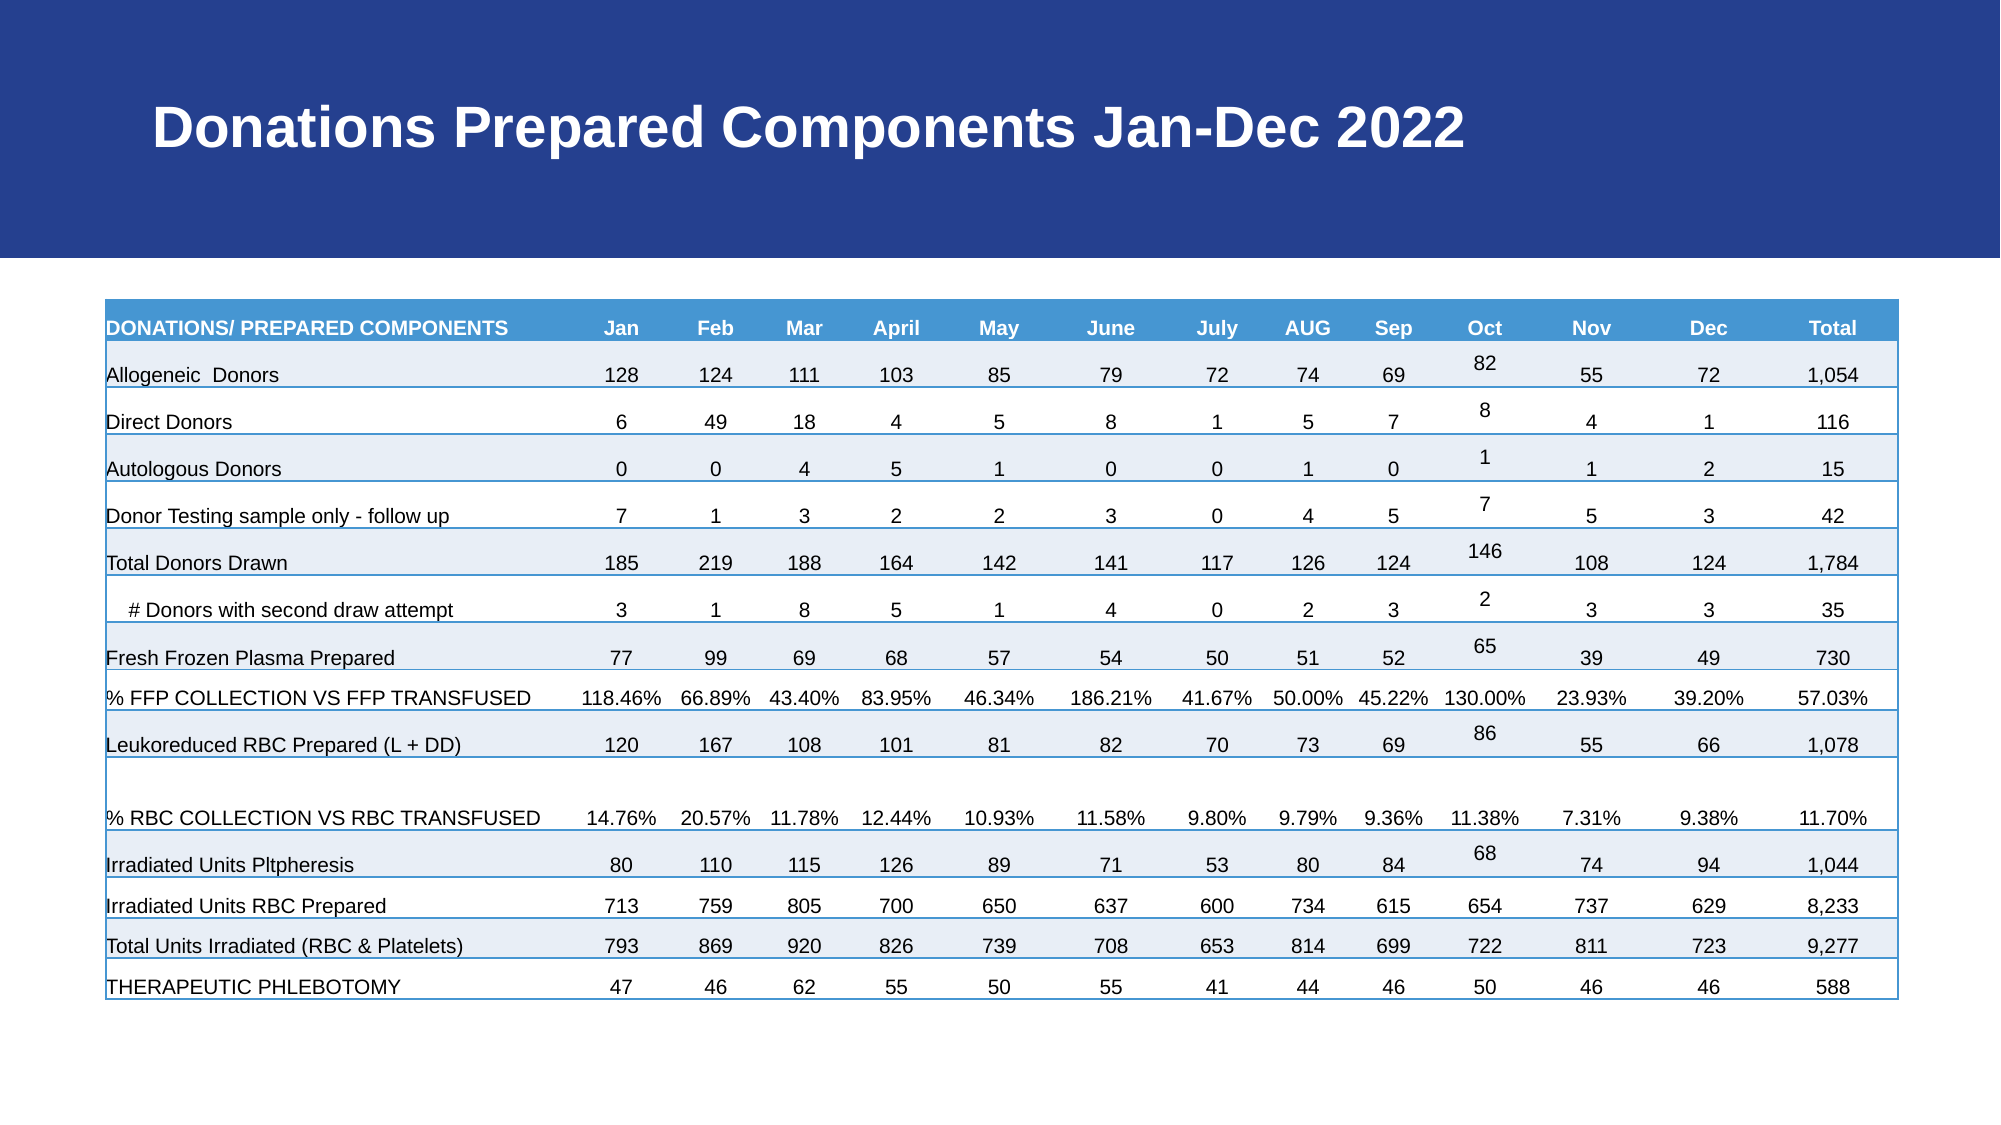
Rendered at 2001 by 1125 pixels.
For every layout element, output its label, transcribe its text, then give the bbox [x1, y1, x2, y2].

table_header AUG [1265, 300, 1351, 339]
table_header Mar [762, 300, 847, 339]
table_header April [847, 300, 946, 339]
table_cell 55 [1534, 341, 1650, 386]
table_header Feb [670, 300, 762, 339]
table_cell 70 [1169, 711, 1265, 756]
table_cell 49 [670, 388, 762, 433]
table_cell 108 [762, 711, 847, 756]
table_header Jan [573, 300, 670, 339]
table_cell 730 [1768, 623, 1897, 669]
table_cell 186.21% [1053, 670, 1169, 709]
table_cell Allogeneic Donors [107, 341, 573, 386]
table_cell 7.31% [1534, 758, 1650, 829]
table_cell 713 [573, 878, 670, 917]
table_cell 11.70% [1768, 758, 1897, 829]
table_cell 814 [1265, 919, 1351, 957]
table_cell 54 [1053, 623, 1169, 669]
table_cell 8 [762, 576, 847, 621]
table_cell 1,044 [1768, 831, 1897, 876]
table_cell Total Units Irradiated (RBC & Platelets) [107, 919, 573, 957]
table_cell Autologous Donors [107, 435, 573, 480]
table_cell 9,277 [1768, 919, 1897, 957]
table_cell 629 [1650, 878, 1768, 917]
table_cell 0 [1351, 435, 1437, 480]
table_cell 66.89% [670, 670, 762, 709]
table_cell 101 [847, 711, 946, 756]
table_cell 130.00% [1437, 670, 1534, 709]
table_cell 0 [670, 435, 762, 480]
table_cell 3 [1534, 576, 1650, 621]
table_cell Direct Donors [107, 388, 573, 433]
table_cell 723 [1650, 919, 1768, 957]
table_cell 5 [1351, 482, 1437, 527]
table_cell 3 [1053, 482, 1169, 527]
table_cell Donor Testing sample only - follow up [107, 482, 573, 527]
table_cell 4 [847, 388, 946, 433]
table_cell 811 [1534, 919, 1650, 957]
table_cell 47 [573, 959, 670, 998]
table_cell Fresh Frozen Plasma Prepared [107, 623, 573, 669]
table_cell 722 [1437, 919, 1534, 957]
table_cell 116 [1768, 388, 1897, 433]
table_cell 737 [1534, 878, 1650, 917]
table_cell 3 [762, 482, 847, 527]
table_cell 1,054 [1768, 341, 1897, 386]
title Donations Prepared Components Jan-Dec 2022 [137, 20, 1863, 238]
table_cell 1 [1437, 435, 1534, 480]
table_cell 77 [573, 623, 670, 669]
table_header June [1053, 300, 1169, 339]
table_cell 9.80% [1169, 758, 1265, 829]
table_cell 124 [670, 341, 762, 386]
table_cell 117 [1169, 529, 1265, 574]
table_cell 50.00% [1265, 670, 1351, 709]
table_cell 1 [1265, 435, 1351, 480]
table_cell 185 [573, 529, 670, 574]
table_cell 18 [762, 388, 847, 433]
table_cell 2 [847, 482, 946, 527]
table_cell 142 [946, 529, 1053, 574]
table_cell 45.22% [1351, 670, 1437, 709]
table_cell 805 [762, 878, 847, 917]
table_cell 11.58% [1053, 758, 1169, 829]
table_cell 699 [1351, 919, 1437, 957]
table_cell 23.93% [1534, 670, 1650, 709]
table_cell 80 [573, 831, 670, 876]
table_cell 3 [1351, 576, 1437, 621]
table_cell 615 [1351, 878, 1437, 917]
table_cell 600 [1169, 878, 1265, 917]
table_cell 653 [1169, 919, 1265, 957]
table_cell 73 [1265, 711, 1351, 756]
table_cell 43.40% [762, 670, 847, 709]
table_cell Leukoreduced RBC Prepared (L + DD) [107, 711, 573, 756]
table_cell 0 [573, 435, 670, 480]
table_cell 0 [1169, 435, 1265, 480]
table_cell 124 [1351, 529, 1437, 574]
table_cell 6 [573, 388, 670, 433]
table_cell 8,233 [1768, 878, 1897, 917]
table_cell 1,078 [1768, 711, 1897, 756]
table_cell 39 [1534, 623, 1650, 669]
table_cell 69 [1351, 711, 1437, 756]
table_header May [946, 300, 1053, 339]
table_cell 9.36% [1351, 758, 1437, 829]
table_cell 650 [946, 878, 1053, 917]
table_cell 11.38% [1437, 758, 1534, 829]
table_cell 50 [1437, 959, 1534, 998]
table_cell 1 [946, 435, 1053, 480]
table_cell 68 [1437, 831, 1534, 876]
table_cell 5 [1534, 482, 1650, 527]
table_cell 1 [1534, 435, 1650, 480]
table_cell 55 [1053, 959, 1169, 998]
table_cell 108 [1534, 529, 1650, 574]
table_header Sep [1351, 300, 1437, 339]
table_cell 920 [762, 919, 847, 957]
table_cell 74 [1534, 831, 1650, 876]
table_cell 126 [847, 831, 946, 876]
table_cell 65 [1437, 623, 1534, 669]
table_cell 66 [1650, 711, 1768, 756]
table_cell 188 [762, 529, 847, 574]
table_cell 69 [762, 623, 847, 669]
table_header July [1169, 300, 1265, 339]
table_cell 4 [1053, 576, 1169, 621]
table_cell 7 [1437, 482, 1534, 527]
table_header Dec [1650, 300, 1768, 339]
table_cell 5 [1265, 388, 1351, 433]
table_cell 55 [847, 959, 946, 998]
table_cell 41.67% [1169, 670, 1265, 709]
table_cell 44 [1265, 959, 1351, 998]
table_cell 49 [1650, 623, 1768, 669]
table_cell 739 [946, 919, 1053, 957]
table_cell 4 [1534, 388, 1650, 433]
table_cell 5 [847, 435, 946, 480]
table_cell 55 [1534, 711, 1650, 756]
table_cell 71 [1053, 831, 1169, 876]
table_header DONATIONS/ PREPARED COMPONENTS [107, 300, 573, 339]
table_cell 4 [1265, 482, 1351, 527]
table_cell 2 [1265, 576, 1351, 621]
table_cell % FFP COLLECTION VS FFP TRANSFUSED [107, 670, 573, 709]
table_cell 82 [1053, 711, 1169, 756]
table_cell 2 [1650, 435, 1768, 480]
table_cell 57 [946, 623, 1053, 669]
table_cell 588 [1768, 959, 1897, 998]
table_cell 1,784 [1768, 529, 1897, 574]
table_header Total [1768, 300, 1897, 339]
table_cell % RBC COLLECTION VS RBC TRANSFUSED [107, 758, 573, 829]
table_cell 708 [1053, 919, 1169, 957]
table_cell 700 [847, 878, 946, 917]
table_cell 0 [1169, 482, 1265, 527]
table_cell 86 [1437, 711, 1534, 756]
table_cell 118.46% [573, 670, 670, 709]
table_cell 126 [1265, 529, 1351, 574]
table_cell 46 [1351, 959, 1437, 998]
table_cell 637 [1053, 878, 1169, 917]
table_cell 15 [1768, 435, 1897, 480]
table_header Oct [1437, 300, 1534, 339]
table_cell 53 [1169, 831, 1265, 876]
table_cell 35 [1768, 576, 1897, 621]
table_cell 85 [946, 341, 1053, 386]
table_cell 759 [670, 878, 762, 917]
table_cell 46 [1534, 959, 1650, 998]
table_cell 5 [946, 388, 1053, 433]
table_cell 110 [670, 831, 762, 876]
table_cell THERAPEUTIC PHLEBOTOMY [107, 959, 573, 998]
table_cell 50 [1169, 623, 1265, 669]
table_cell 734 [1265, 878, 1351, 917]
table_cell 8 [1053, 388, 1169, 433]
table_cell 141 [1053, 529, 1169, 574]
table_cell 0 [1053, 435, 1169, 480]
table_cell 42 [1768, 482, 1897, 527]
table_cell Irradiated Units Pltpheresis [107, 831, 573, 876]
table_cell 103 [847, 341, 946, 386]
table_cell 128 [573, 341, 670, 386]
table_cell 1 [1650, 388, 1768, 433]
table_cell # Donors with second draw attempt [107, 576, 573, 621]
table_cell 3 [1650, 482, 1768, 527]
table_cell 1 [670, 576, 762, 621]
table_cell 62 [762, 959, 847, 998]
table_cell 89 [946, 831, 1053, 876]
table_cell 82 [1437, 341, 1534, 386]
table_cell 14.76% [573, 758, 670, 829]
table_cell 46 [670, 959, 762, 998]
table_cell 654 [1437, 878, 1534, 917]
table_cell 79 [1053, 341, 1169, 386]
table_cell 2 [946, 482, 1053, 527]
table_cell 869 [670, 919, 762, 957]
table_cell 5 [847, 576, 946, 621]
table_cell 1 [1169, 388, 1265, 433]
table_cell 4 [762, 435, 847, 480]
table_cell 167 [670, 711, 762, 756]
table_cell 3 [1650, 576, 1768, 621]
table_cell 124 [1650, 529, 1768, 574]
table_cell 80 [1265, 831, 1351, 876]
table_cell 1 [946, 576, 1053, 621]
table_cell 164 [847, 529, 946, 574]
table_cell 52 [1351, 623, 1437, 669]
table_cell 3 [573, 576, 670, 621]
table_cell 146 [1437, 529, 1534, 574]
table_cell 9.38% [1650, 758, 1768, 829]
table_cell 8 [1437, 388, 1534, 433]
table_cell 46.34% [946, 670, 1053, 709]
table_cell 826 [847, 919, 946, 957]
table_header Nov [1534, 300, 1650, 339]
table_cell 0 [1169, 576, 1265, 621]
table_cell 793 [573, 919, 670, 957]
table_cell 12.44% [847, 758, 946, 829]
table_cell 20.57% [670, 758, 762, 829]
table_cell 81 [946, 711, 1053, 756]
table_cell Total Donors Drawn [107, 529, 573, 574]
table_cell 219 [670, 529, 762, 574]
table_cell 83.95% [847, 670, 946, 709]
table_cell 94 [1650, 831, 1768, 876]
table_cell 7 [1351, 388, 1437, 433]
table_cell Irradiated Units RBC Prepared [107, 878, 573, 917]
table_cell 7 [573, 482, 670, 527]
table_cell 69 [1351, 341, 1437, 386]
table_cell 11.78% [762, 758, 847, 829]
table_cell 1 [670, 482, 762, 527]
table_cell 115 [762, 831, 847, 876]
table_cell 72 [1650, 341, 1768, 386]
table_cell 10.93% [946, 758, 1053, 829]
table_cell 46 [1650, 959, 1768, 998]
table_cell 57.03% [1768, 670, 1897, 709]
table_cell 50 [946, 959, 1053, 998]
table_cell 84 [1351, 831, 1437, 876]
table_cell 39.20% [1650, 670, 1768, 709]
table_cell 68 [847, 623, 946, 669]
table_cell 74 [1265, 341, 1351, 386]
table_cell 9.79% [1265, 758, 1351, 829]
table_cell 51 [1265, 623, 1351, 669]
table_cell 111 [762, 341, 847, 386]
table_cell 120 [573, 711, 670, 756]
table_cell 41 [1169, 959, 1265, 998]
table_cell 72 [1169, 341, 1265, 386]
table_cell 2 [1437, 576, 1534, 621]
table_cell 99 [670, 623, 762, 669]
